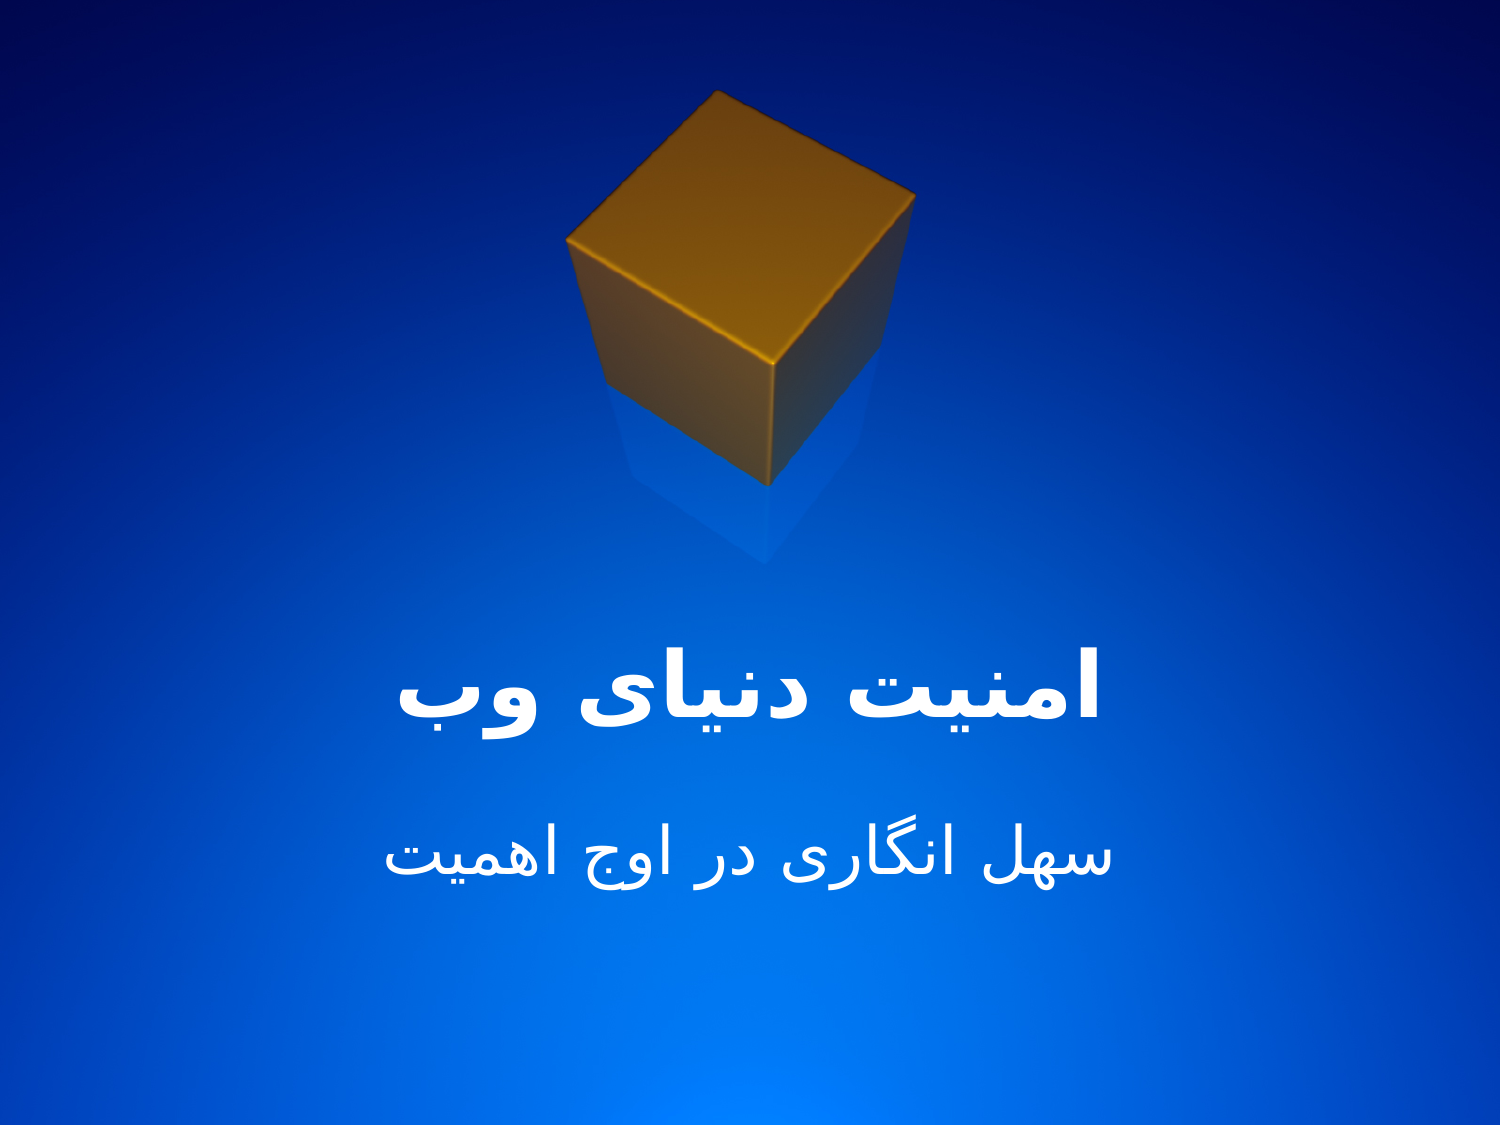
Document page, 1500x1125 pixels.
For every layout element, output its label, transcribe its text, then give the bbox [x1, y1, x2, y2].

picture [0, 0, 1500, 1125]
subtitle سهل انگاری در اوج اهمیت [224, 799, 1276, 913]
title امنیت دنیای وب [112, 586, 1388, 776]
